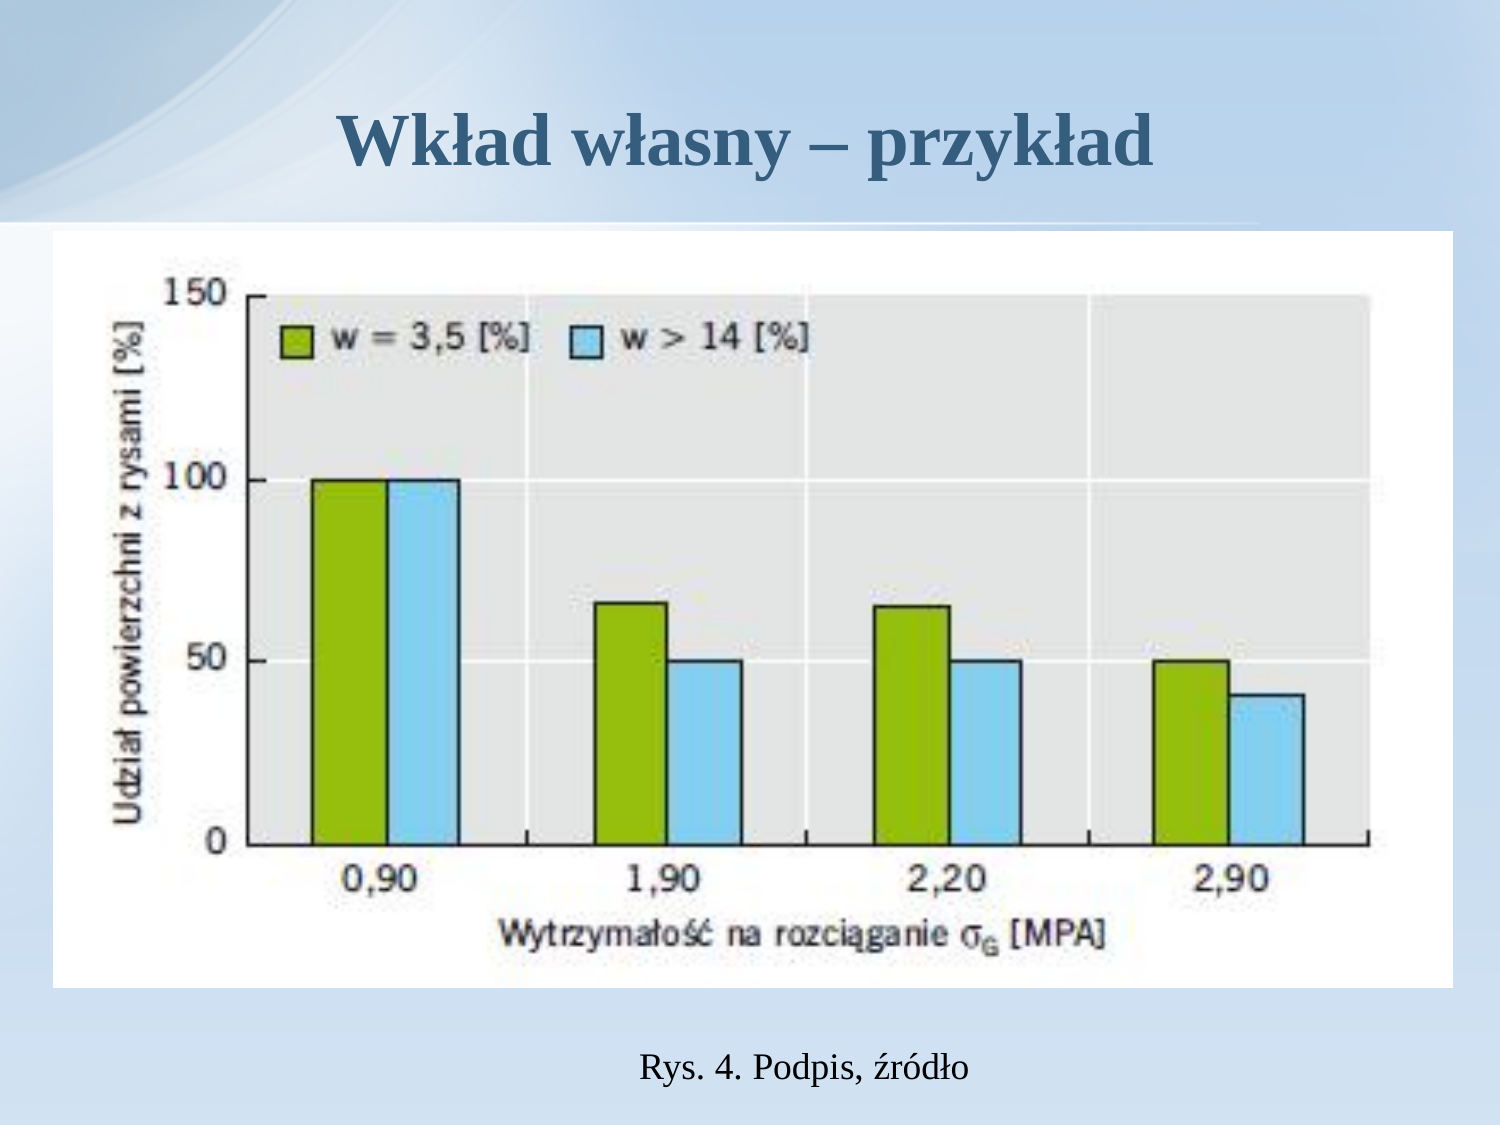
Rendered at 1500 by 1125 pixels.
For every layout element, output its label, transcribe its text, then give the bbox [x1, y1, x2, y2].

text_box Wkład własny – przykład [70, 0, 1421, 188]
text_box Rys. 4. Podpis, źródło [206, 1034, 1402, 1095]
picture [0, 0, 1500, 1125]
